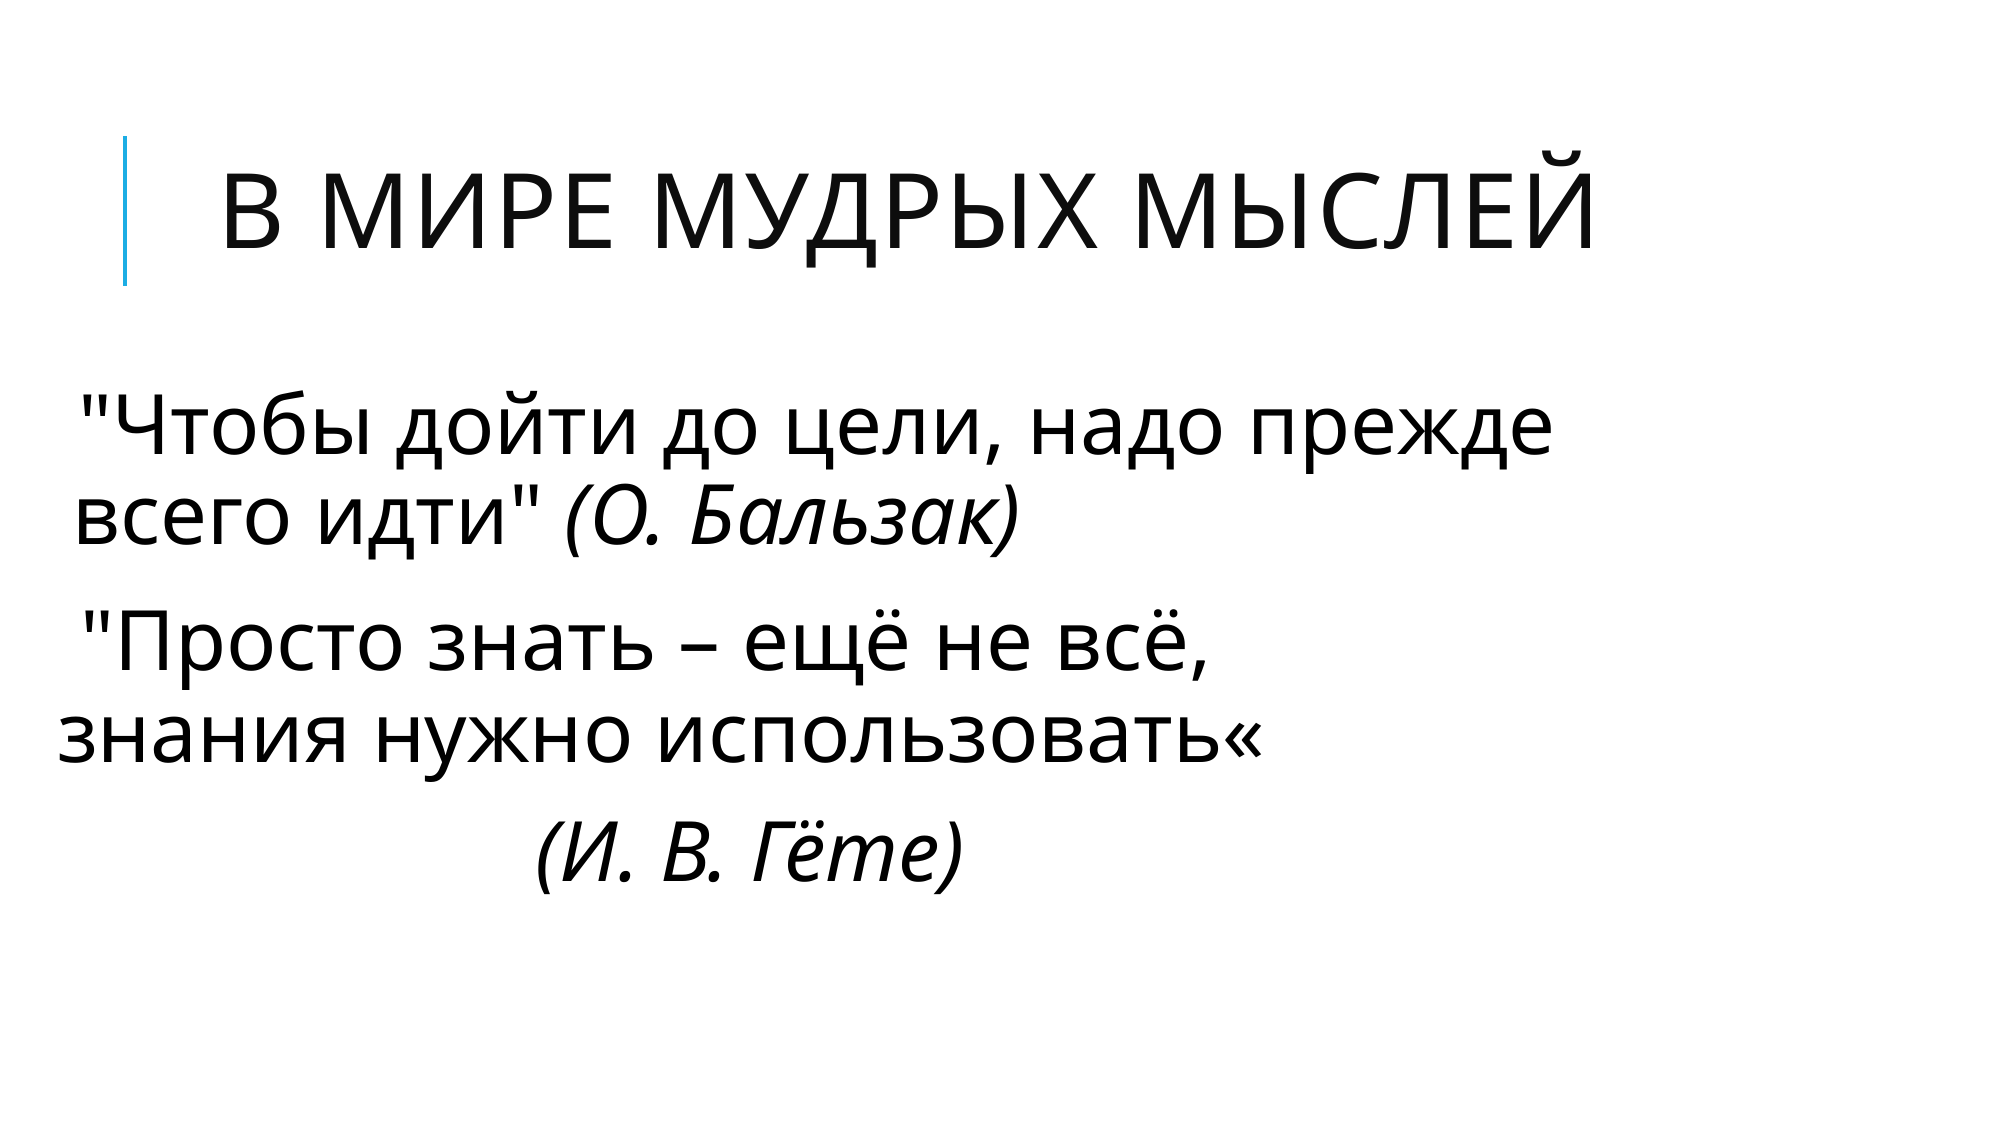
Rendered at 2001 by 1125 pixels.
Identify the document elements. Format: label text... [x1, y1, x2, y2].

title В мире мудрых мыслей [202, 96, 1868, 342]
list "Чтобы дойти до цели, надо прежде всего идти" (О. Бальзак) "Просто знать – ещё не всё, знания нужно использовать« (И. В. Гёте) [49, 375, 1868, 1035]
